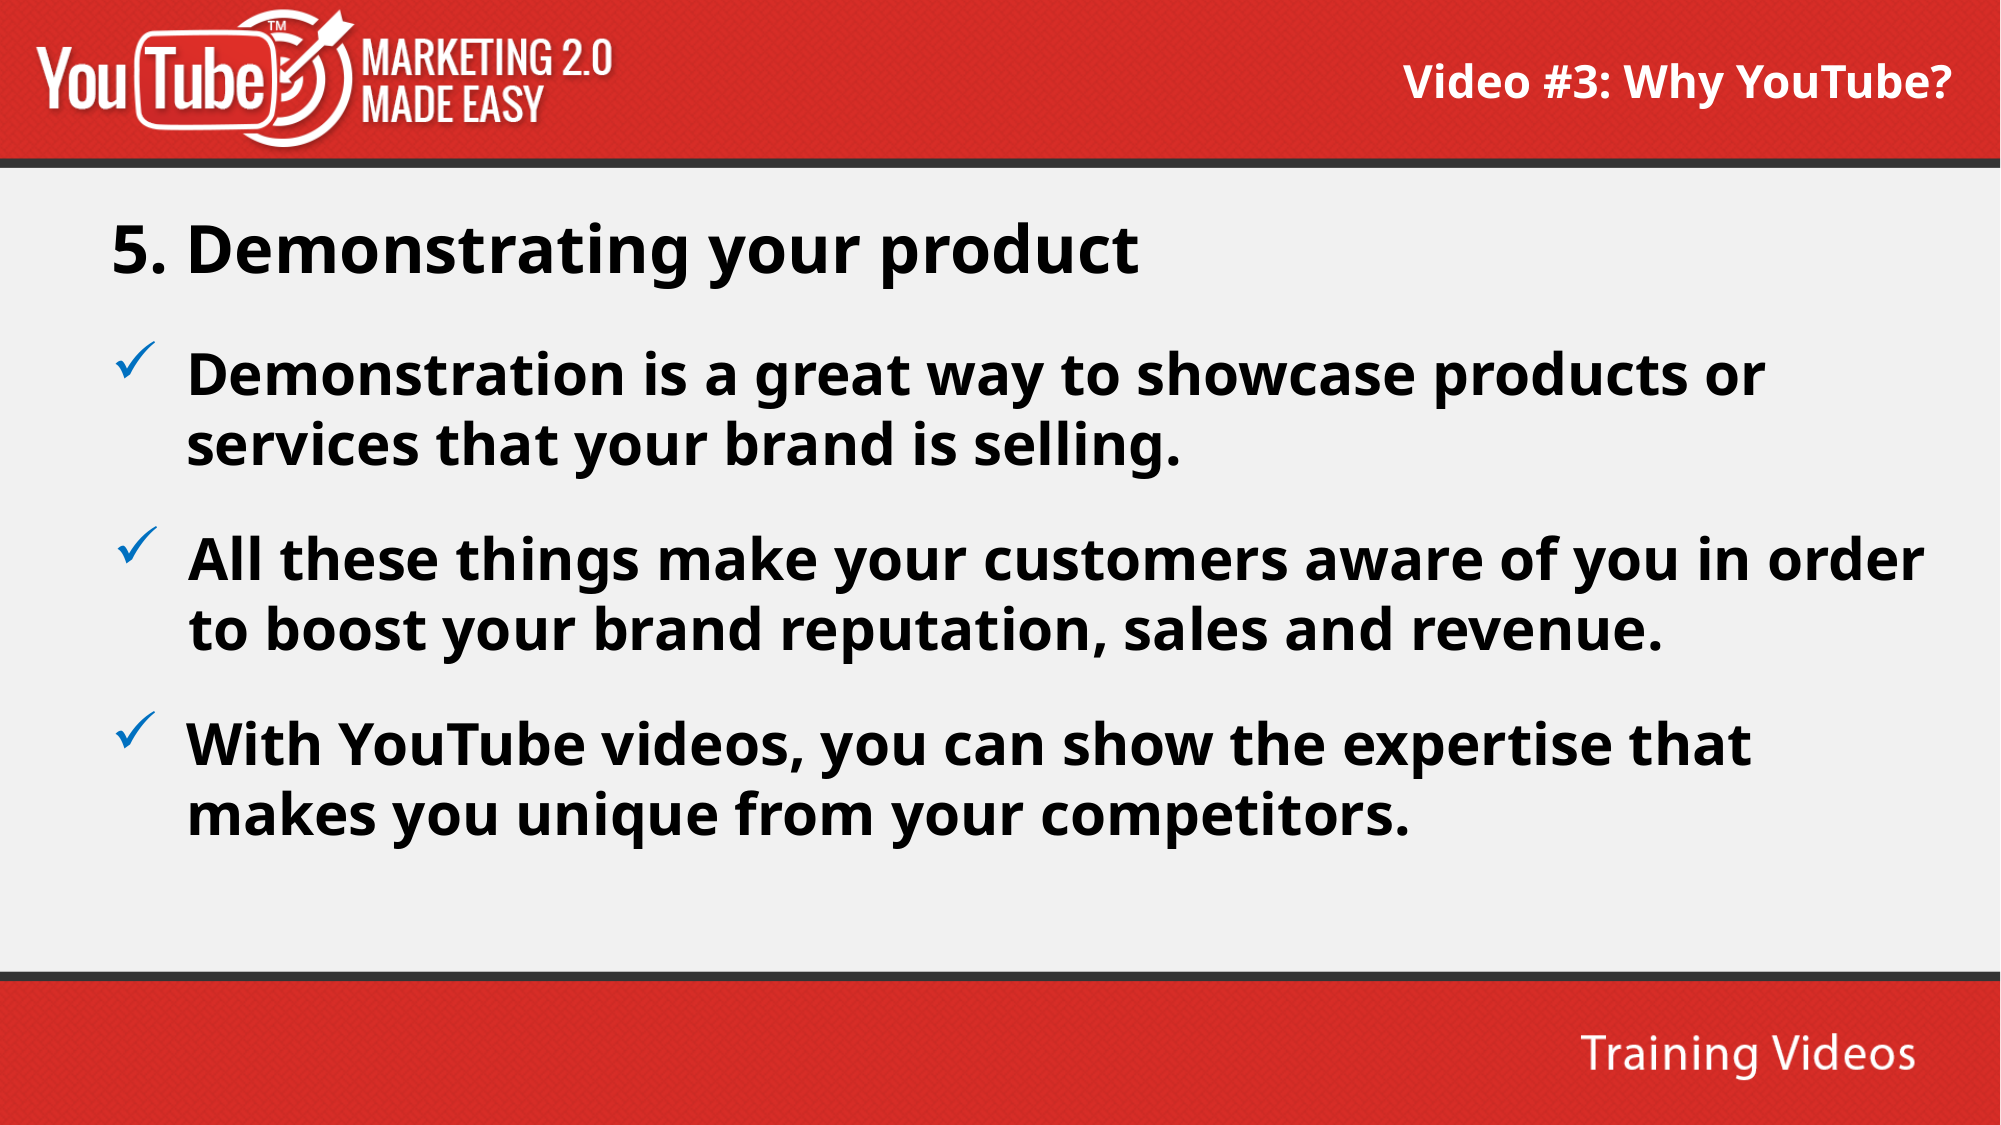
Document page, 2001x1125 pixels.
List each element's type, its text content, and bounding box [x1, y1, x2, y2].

text_box Video #3: Why YouTube? [1388, 45, 1999, 116]
text_box Demonstration is a great way to showcase products or services that your brand is selling. [96, 330, 1951, 485]
text_box With YouTube videos, you can show the expertise that makes you unique from your competitors. [96, 700, 1949, 855]
picture [0, 0, 2001, 1125]
text_box All these things make your customers aware of you in order to boost your brand reputation, sales and revenue. [98, 515, 1951, 670]
text_box 5. Demonstrating your product [96, 199, 1934, 294]
